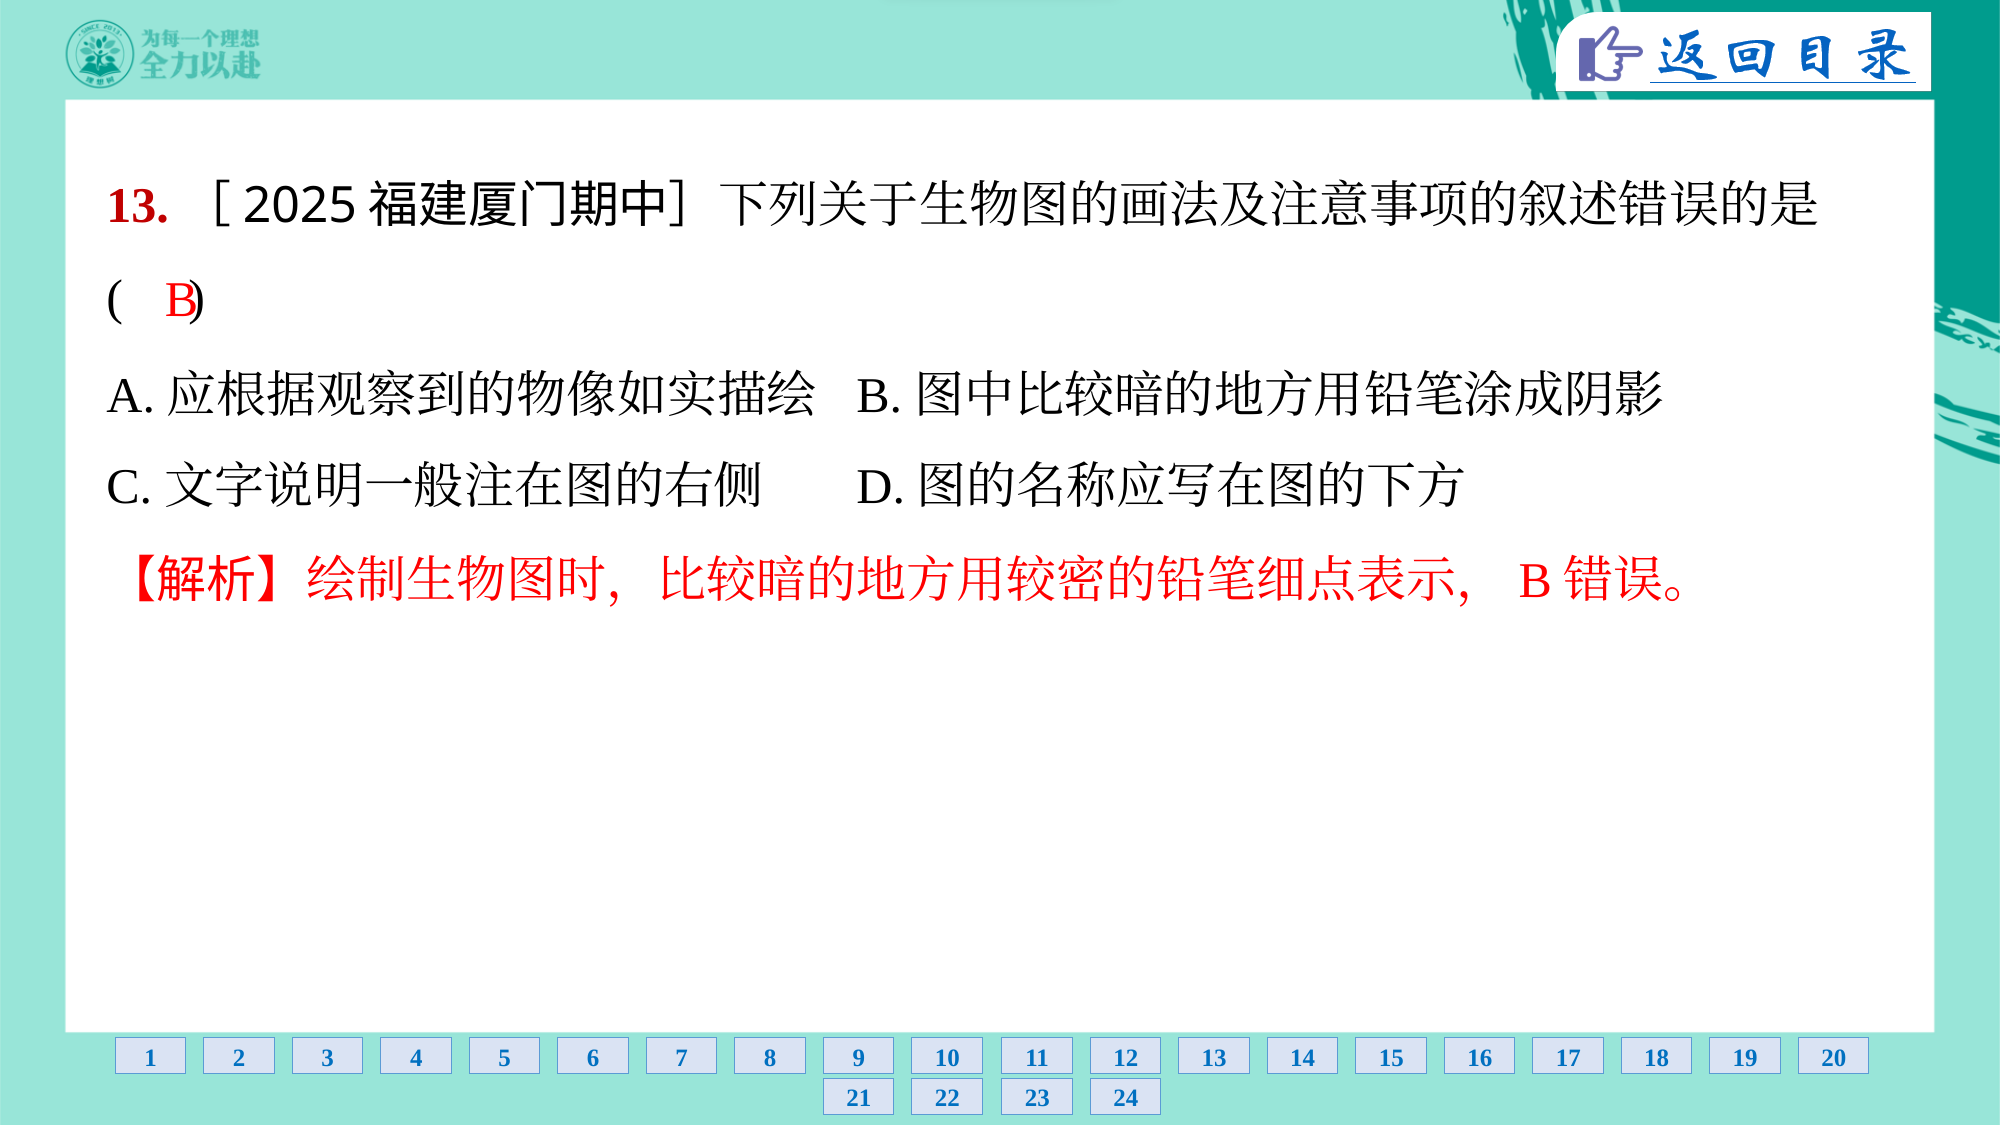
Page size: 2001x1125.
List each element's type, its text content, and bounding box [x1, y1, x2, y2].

text_box 【解析】绘制生物图时，比较暗的地方用较密的铅笔细点表示，B错误。 [106, 519, 1895, 608]
text_box 13.［2025福建厦门期中］下列关于生物图的画法及注意事项的叙述错误的是 ( ) [106, 140, 1895, 325]
text_box A.应根据观察到的物像如实描绘 B.图中比较暗的地方用铅笔涂成阴影 C.文字说明一般注在图的右侧 D.图的名称应写在图的下方 [106, 330, 1895, 514]
text_box B [146, 234, 217, 326]
picture [0, 0, 2000, 1125]
